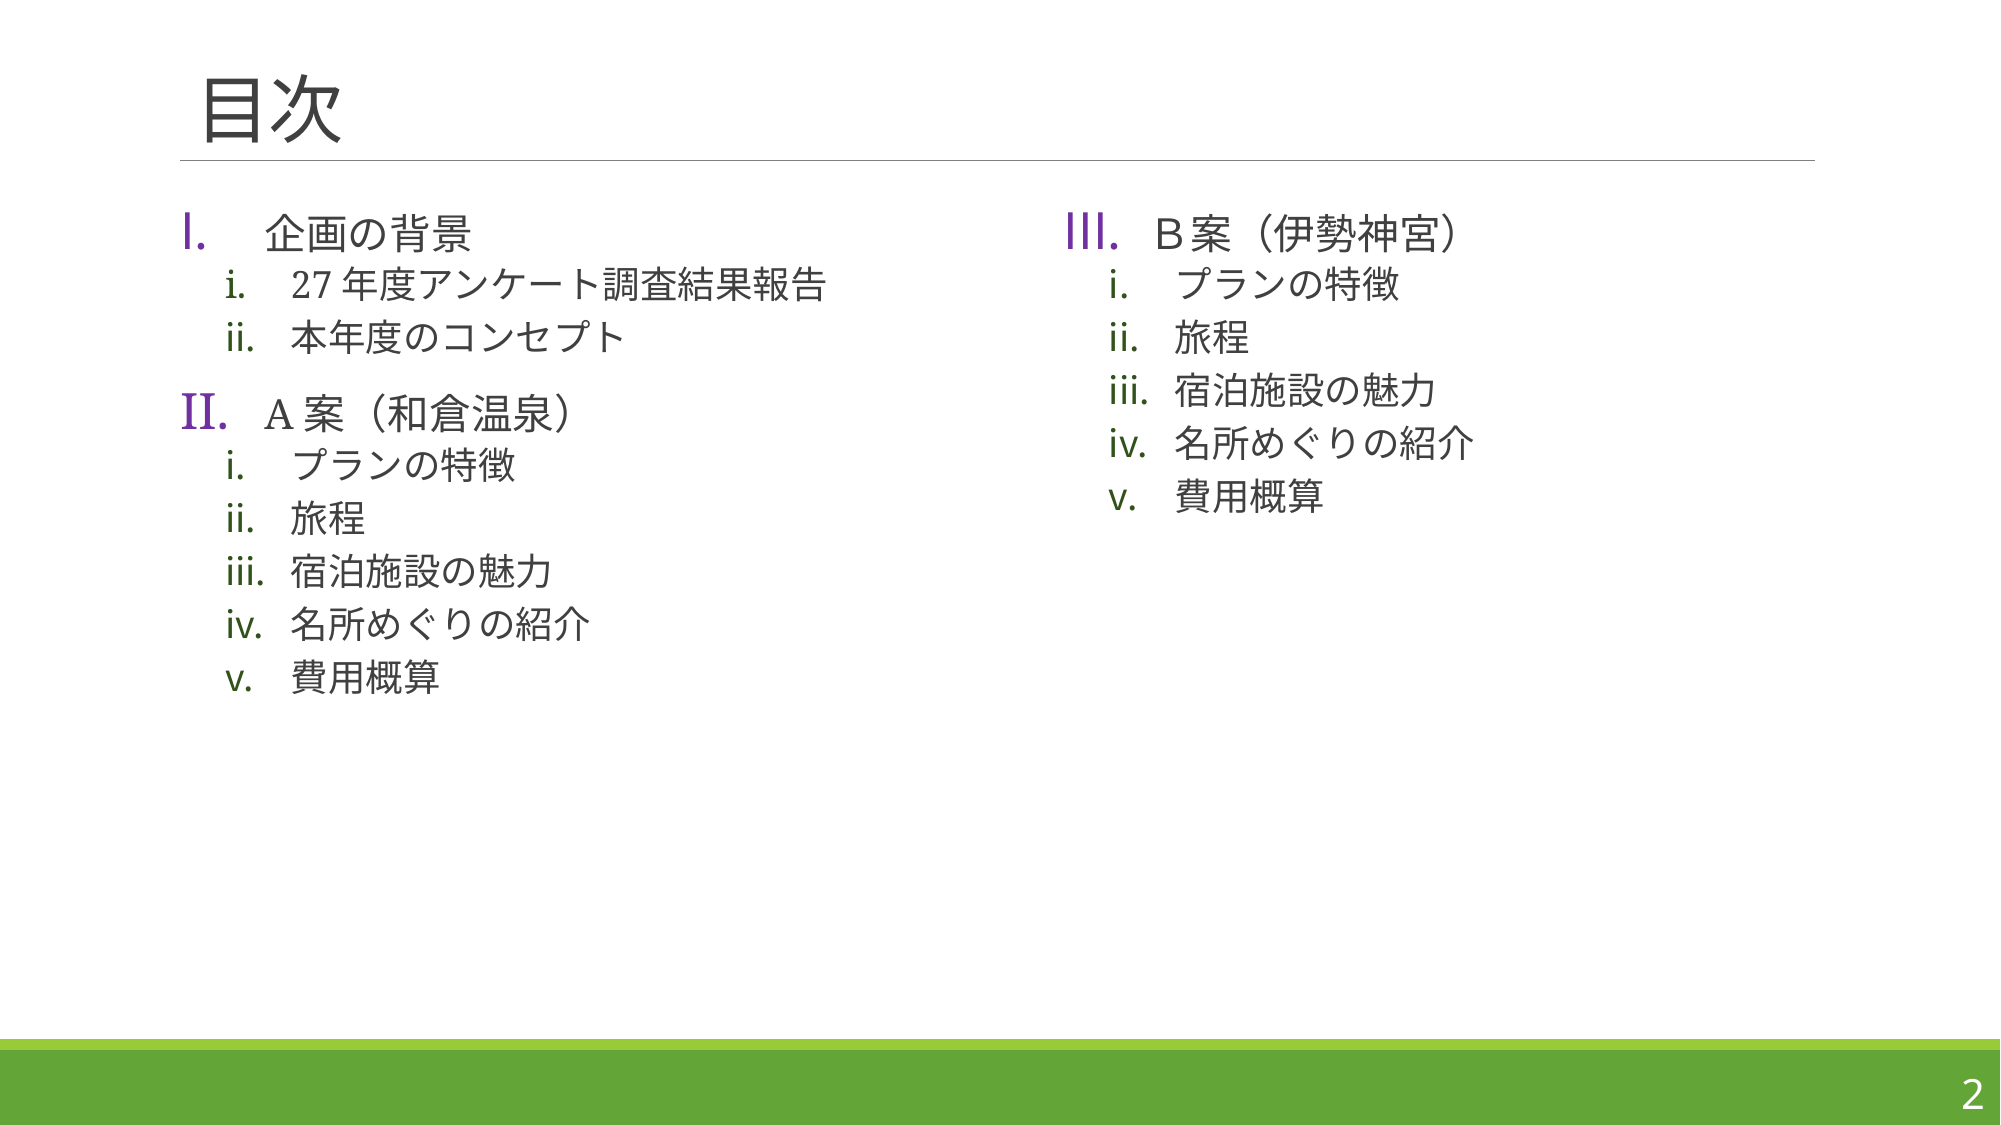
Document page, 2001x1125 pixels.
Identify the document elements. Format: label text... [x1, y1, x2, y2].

slide_number 1 [1784, 1066, 2000, 1125]
title 目次 [180, 47, 1830, 161]
list 企画の背景 27年度アンケート調査結果報告 本年度のコンセプト A案（和倉温泉） プランの特徴 旅程 宿泊施設の魅力 名所めぐりの紹介 費用概算 Ｂ案（伊勢神宮） プランの特徴 旅程 宿泊施設の魅力 名所めぐりの紹介 費用概算 [180, 205, 1830, 963]
